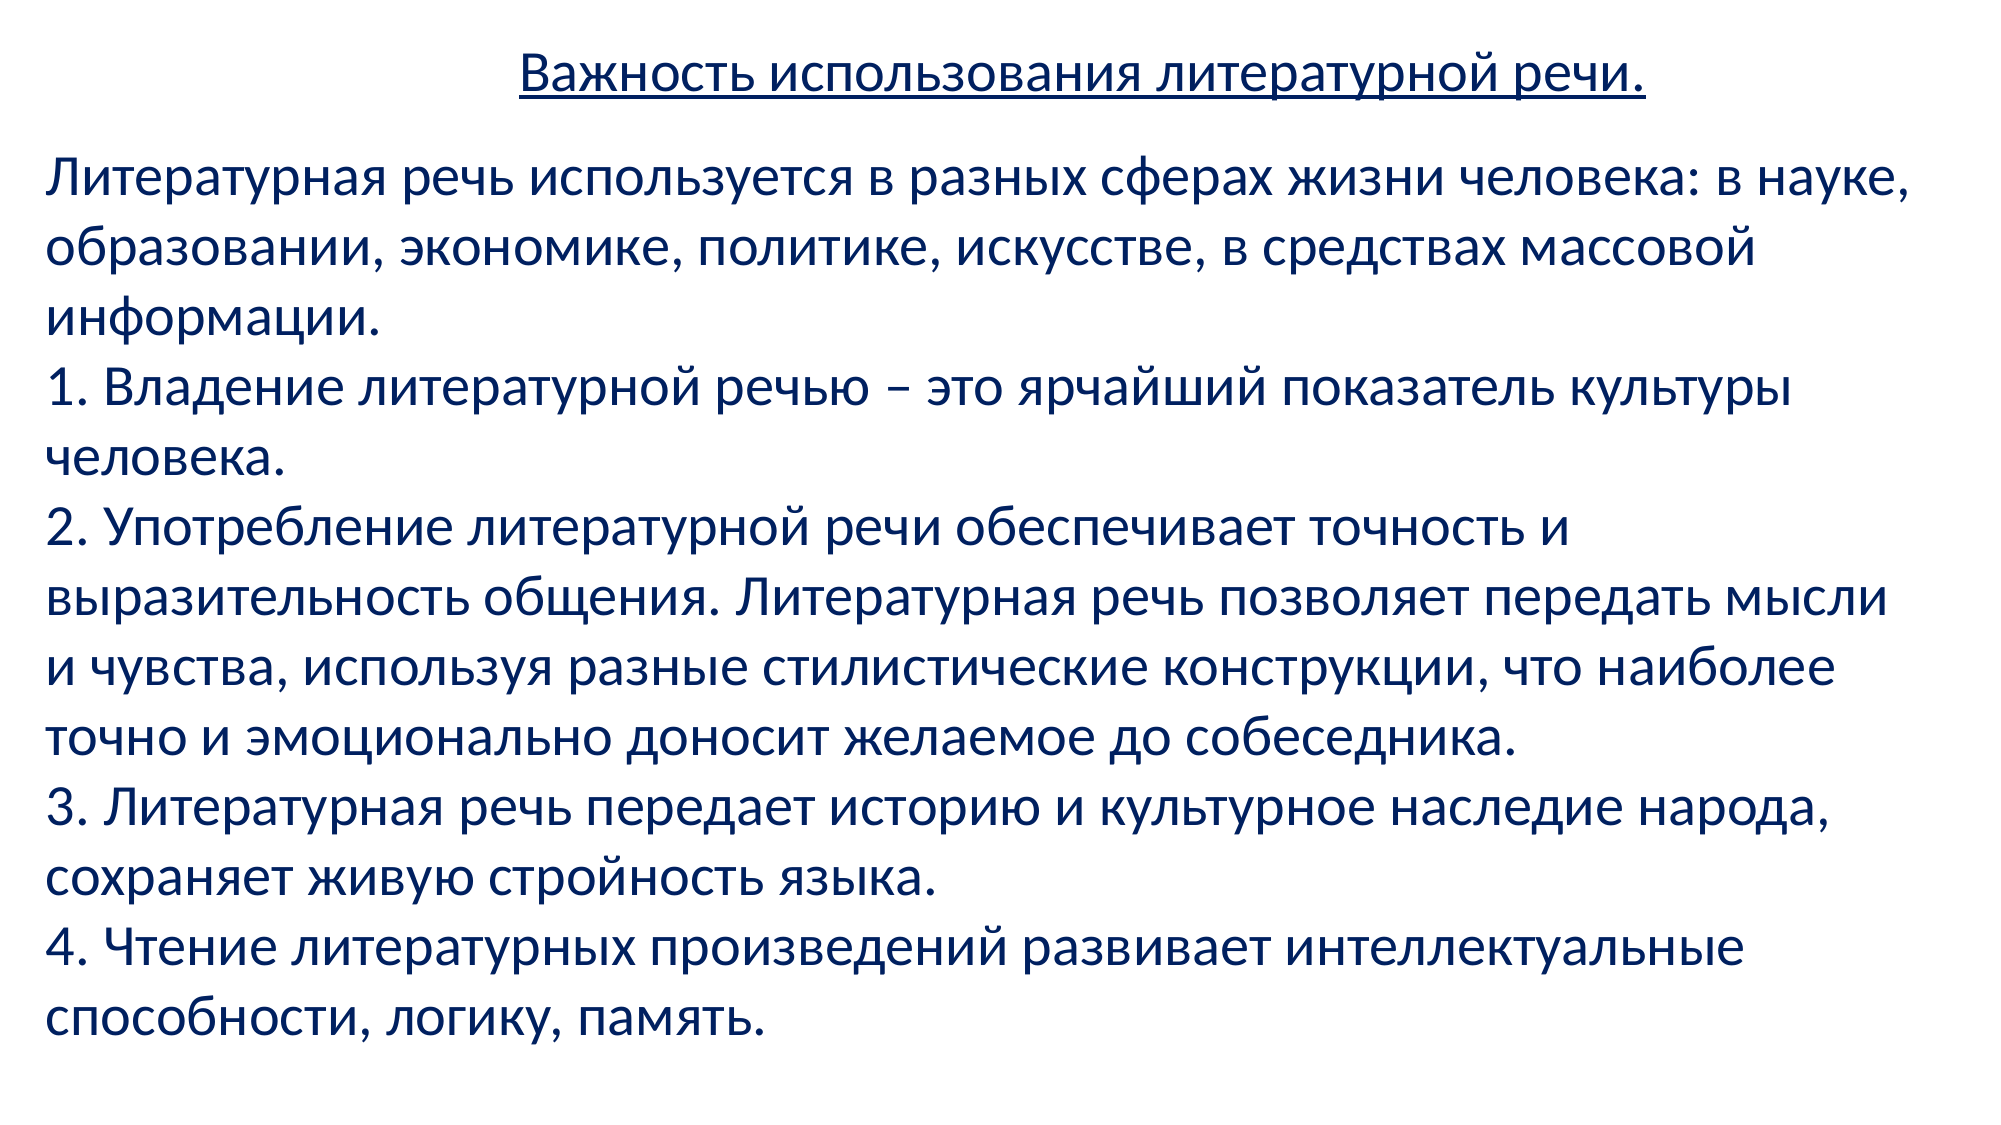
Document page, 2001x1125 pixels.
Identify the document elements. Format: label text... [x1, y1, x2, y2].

text_box Литературная речь используется в разных сферах жизни человека: в науке, образовании, экономике, политике, искусстве, в средствах массовой информации. 1. Владение литературной речью – это ярчайший показатель культуры человека. 2. Употребление литературной речи обеспечивает точность и выразительность общения. Литературная речь позволяет передать мысли и чувства, используя разные стилистические конструкции, что наиболее точно и эмоционально доносит желаемое до собеседника. 3. Литературная речь передает историю и культурное наследие народа, сохраняет живую стройность языка. 4. Чтение литературных произведений развивает интеллектуальные способности, логику, память. [30, 129, 1937, 1055]
text_box Важность использования литературной речи. [336, 25, 1830, 111]
